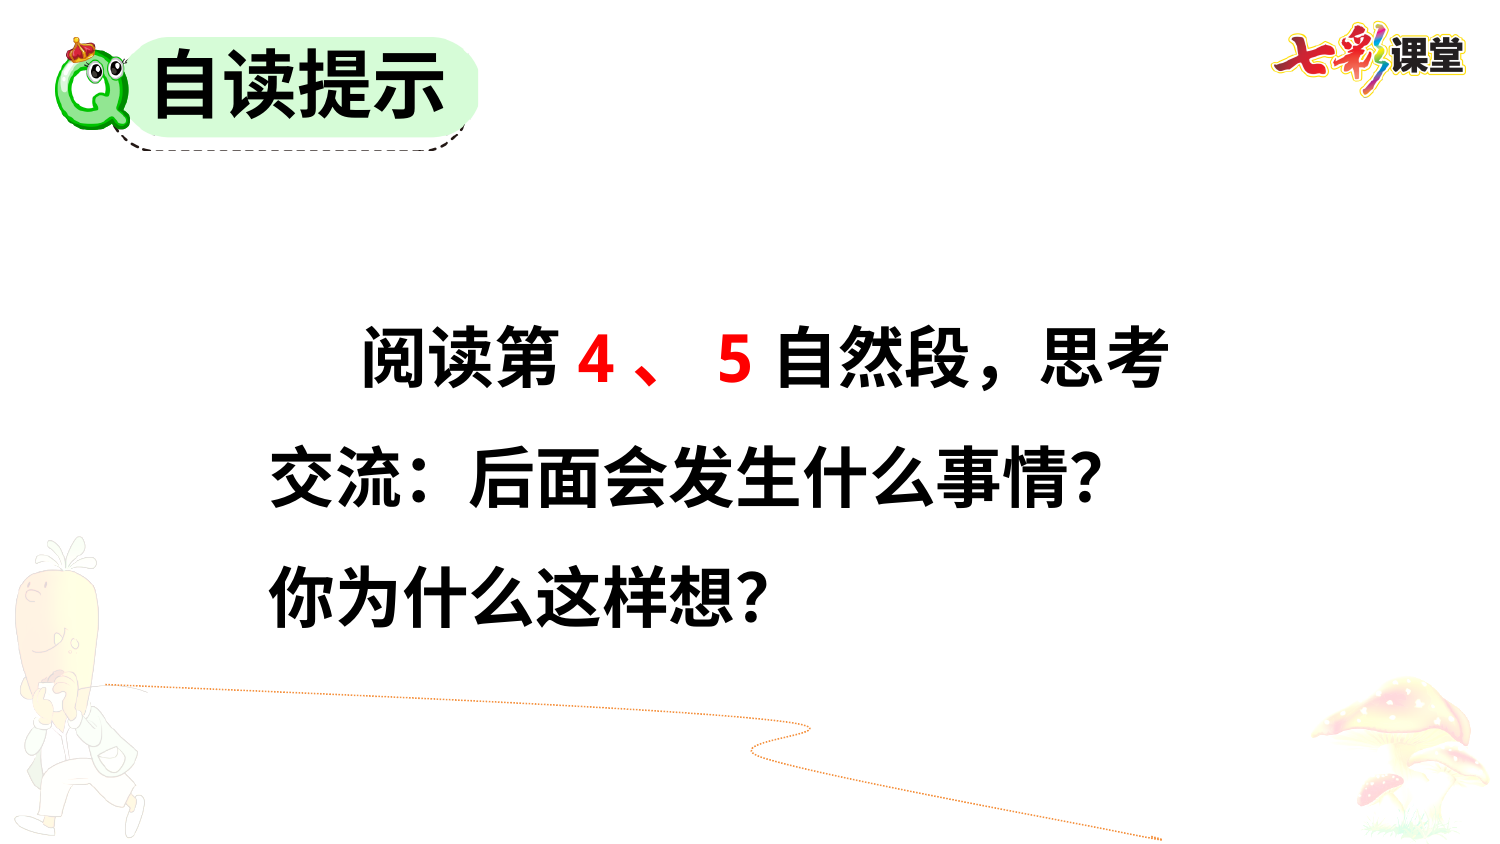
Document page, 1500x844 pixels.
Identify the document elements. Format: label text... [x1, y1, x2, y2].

picture [1269, 20, 1468, 98]
picture [55, 36, 479, 152]
text_box 自读提示 [135, 32, 484, 134]
text_box 阅读第4、5自然段，思考交流：后面会发生什么事情？你为什么这样想？ [253, 268, 1198, 643]
